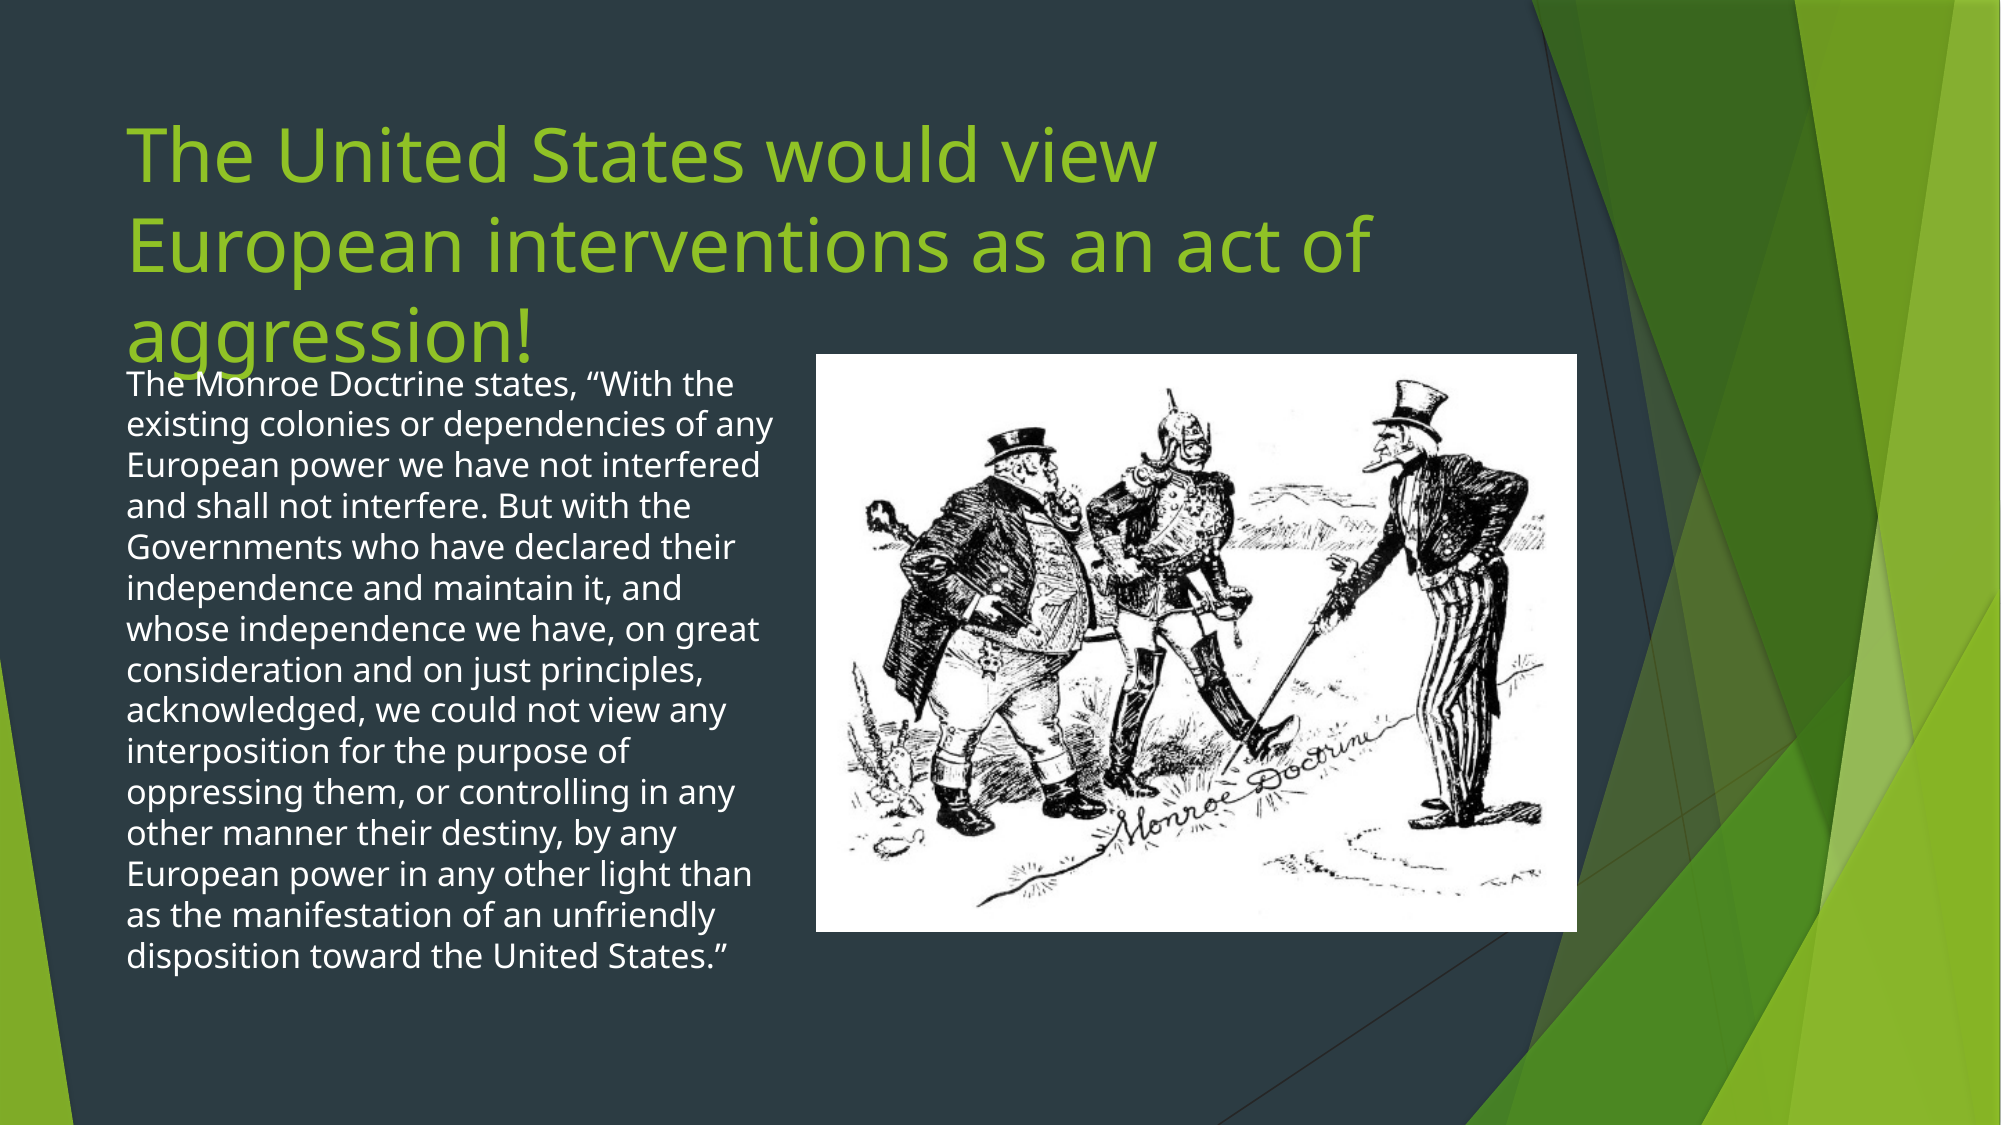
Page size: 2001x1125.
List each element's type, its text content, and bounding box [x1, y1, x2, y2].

title The United States would view European interventions as an act of aggression! [111, 99, 1522, 317]
list The Monroe Doctrine states, “With the existing colonies or dependencies of any European power we have not interfered and shall not interfere. But with the Governments who have declared their independence and maintain it, and whose independence we have, on great consideration and on just principles, acknowledged, we could not view any interposition for the purpose of oppressing them, or controlling in any other manner their destiny, by any European power in any other light than as the manifestation of an unfriendly disposition toward the United States.” [111, 354, 798, 992]
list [815, 353, 1577, 932]
